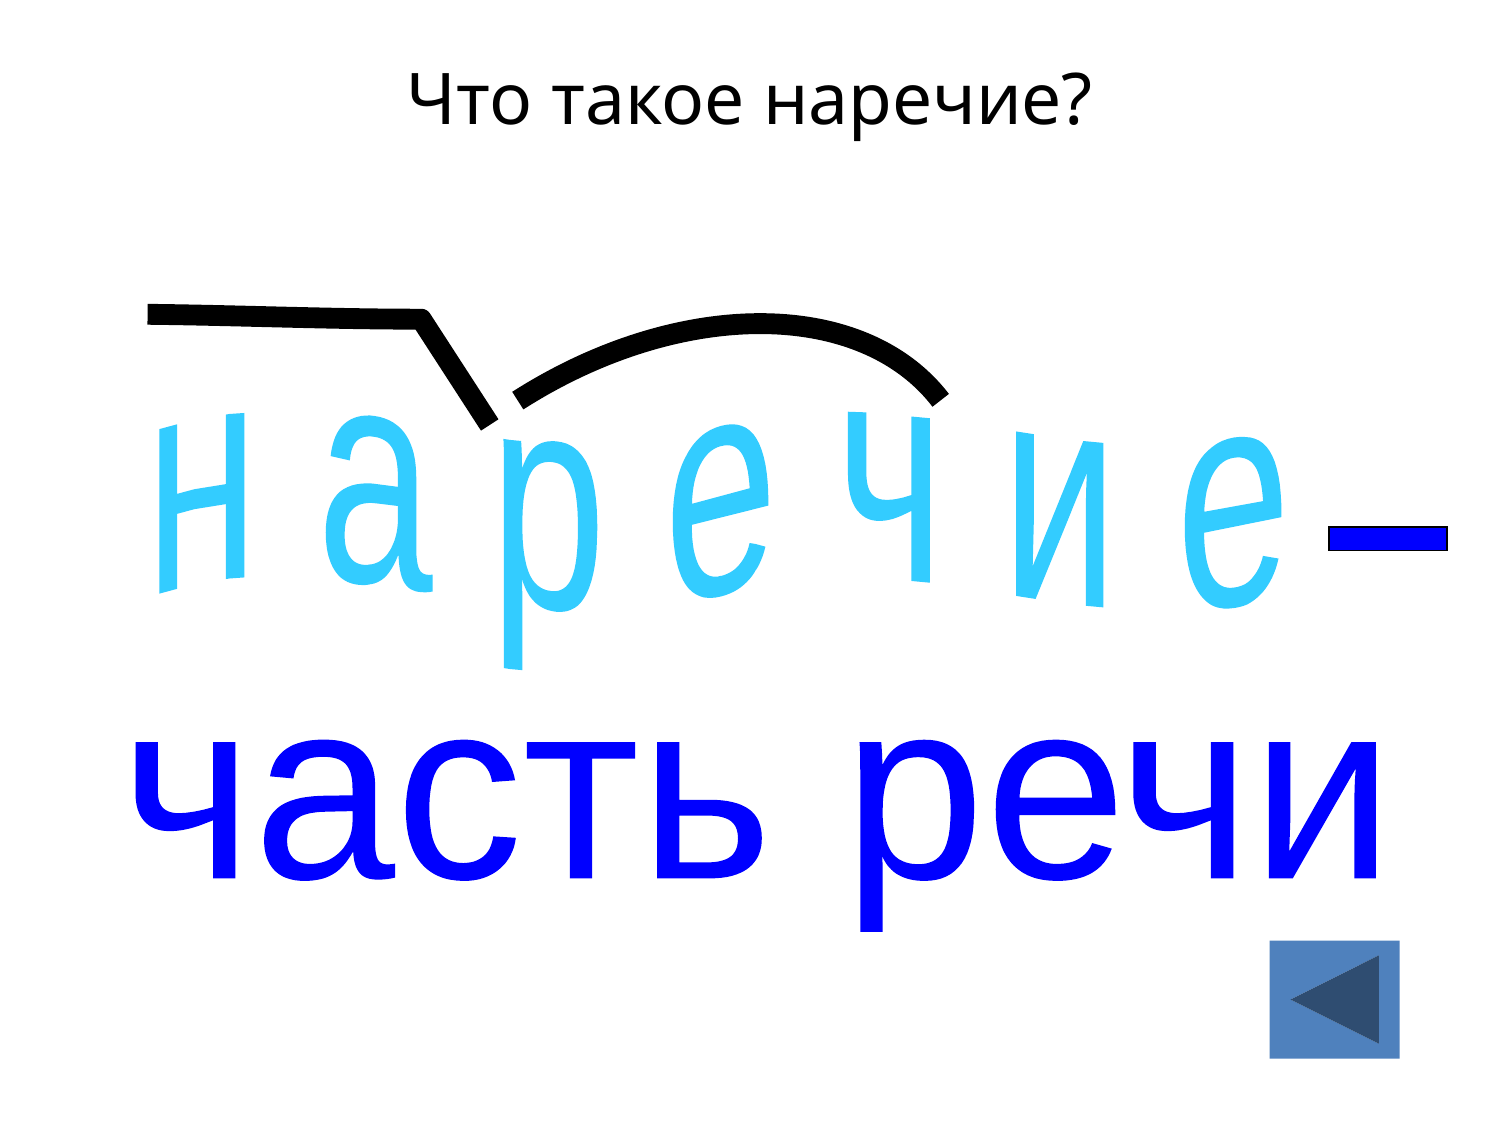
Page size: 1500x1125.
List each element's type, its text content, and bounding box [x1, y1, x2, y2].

title Что такое наречие? [75, 45, 1425, 233]
text_box [517, 323, 941, 614]
text_box [1269, 940, 1400, 1059]
text_box [1328, 527, 1448, 551]
text_box [147, 314, 490, 425]
